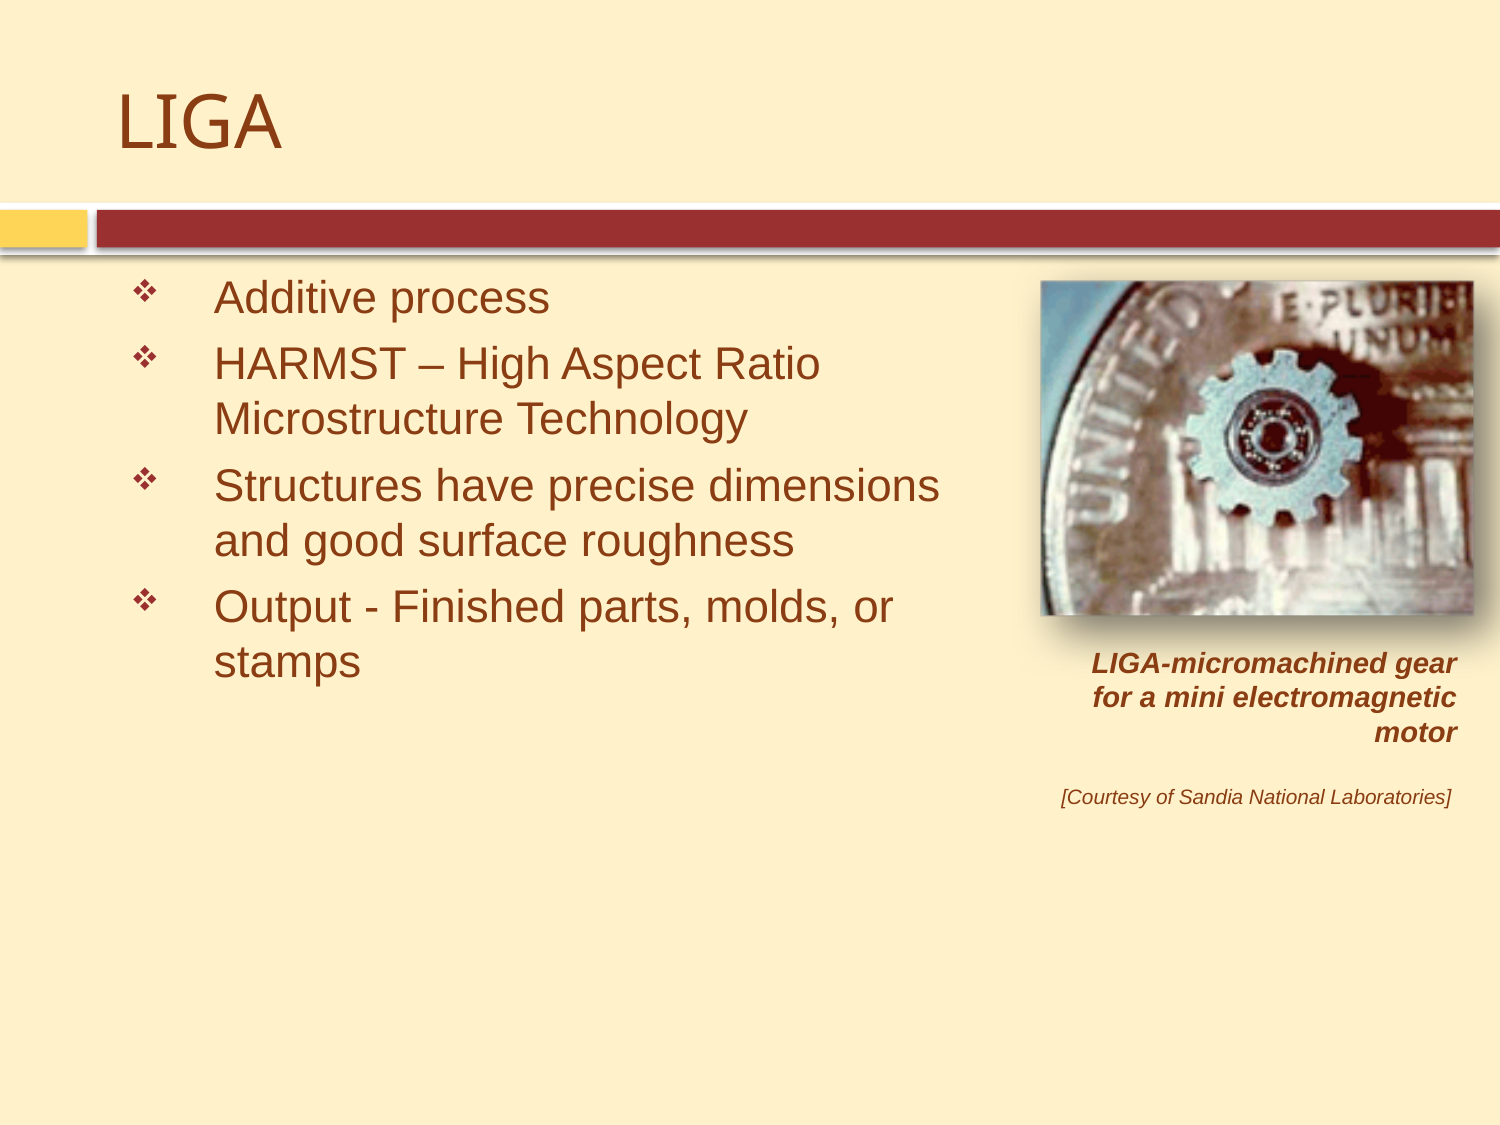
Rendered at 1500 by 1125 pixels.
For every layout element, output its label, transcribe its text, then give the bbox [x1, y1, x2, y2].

title LIGA [100, 37, 1438, 200]
list Additive process HARMST – High Aspect Ratio Microstructure Technology Structures have precise dimensions and good surface roughness Output - Finished parts, molds, or stamps [115, 259, 1003, 1043]
text_box LIGA-micromachined gear for a mini electromagnetic motor [Courtesy of Sandia National Laboratories] [1029, 636, 1472, 816]
picture [1038, 279, 1477, 619]
